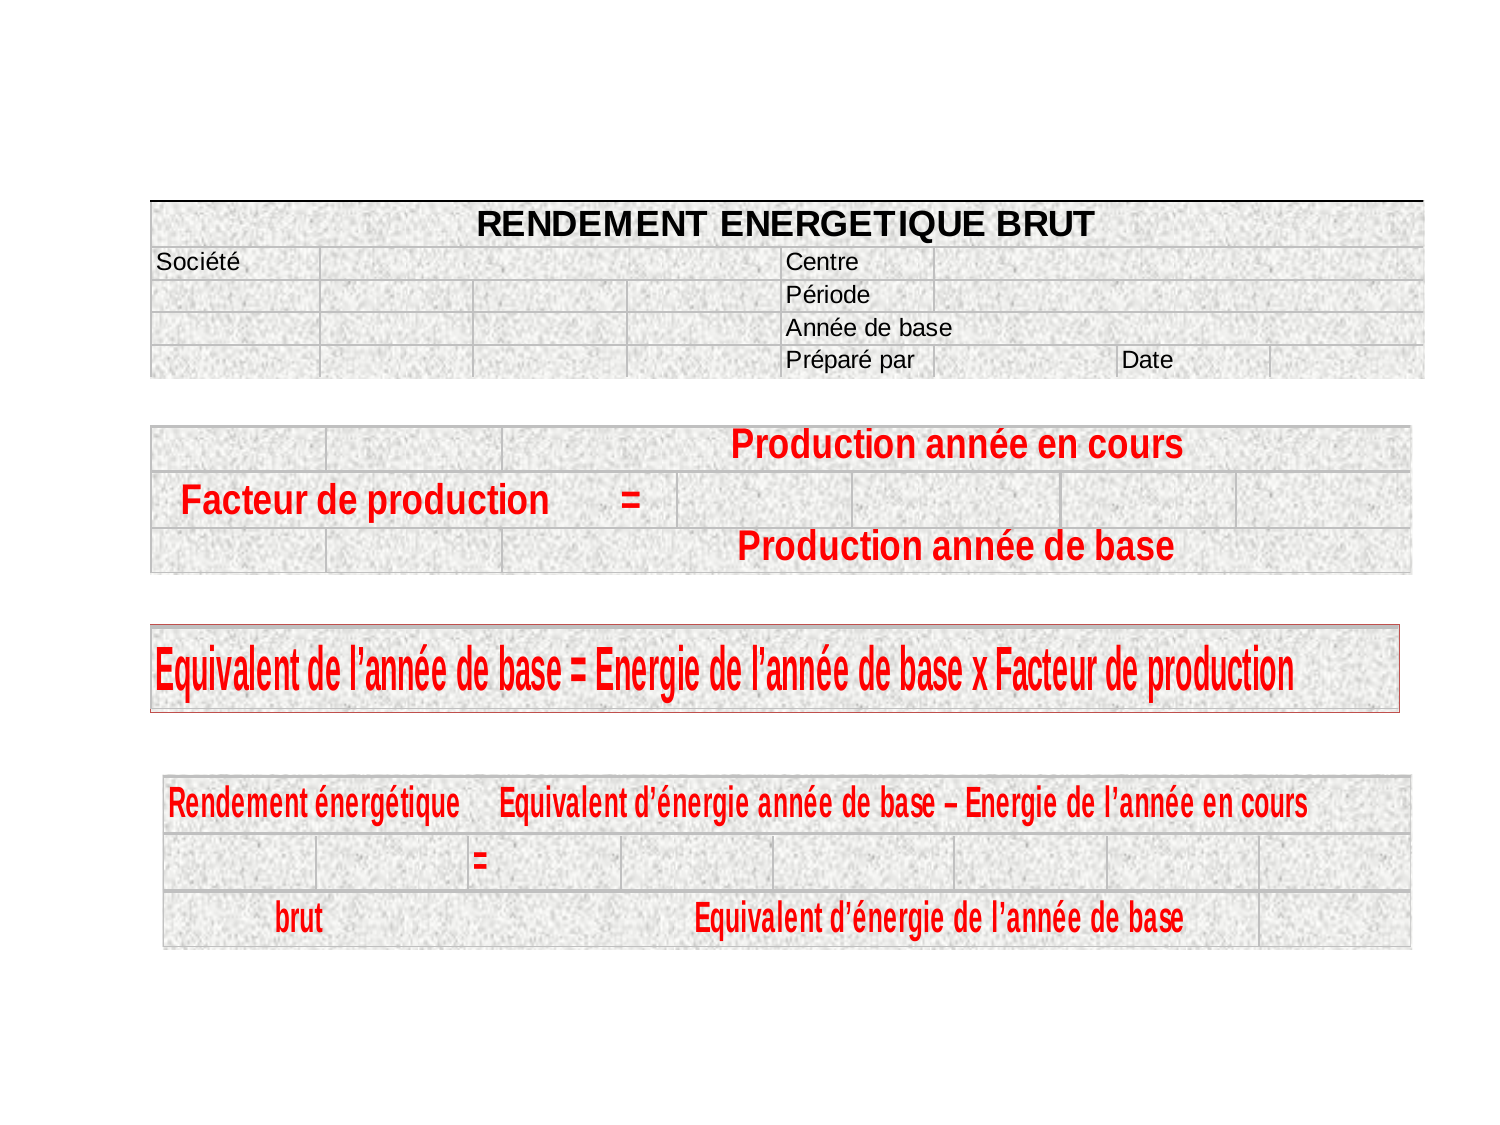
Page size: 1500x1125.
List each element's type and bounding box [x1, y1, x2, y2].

text_box [149, 424, 1413, 576]
text_box [149, 624, 1401, 713]
text_box [149, 199, 1426, 379]
text_box [162, 774, 1413, 951]
